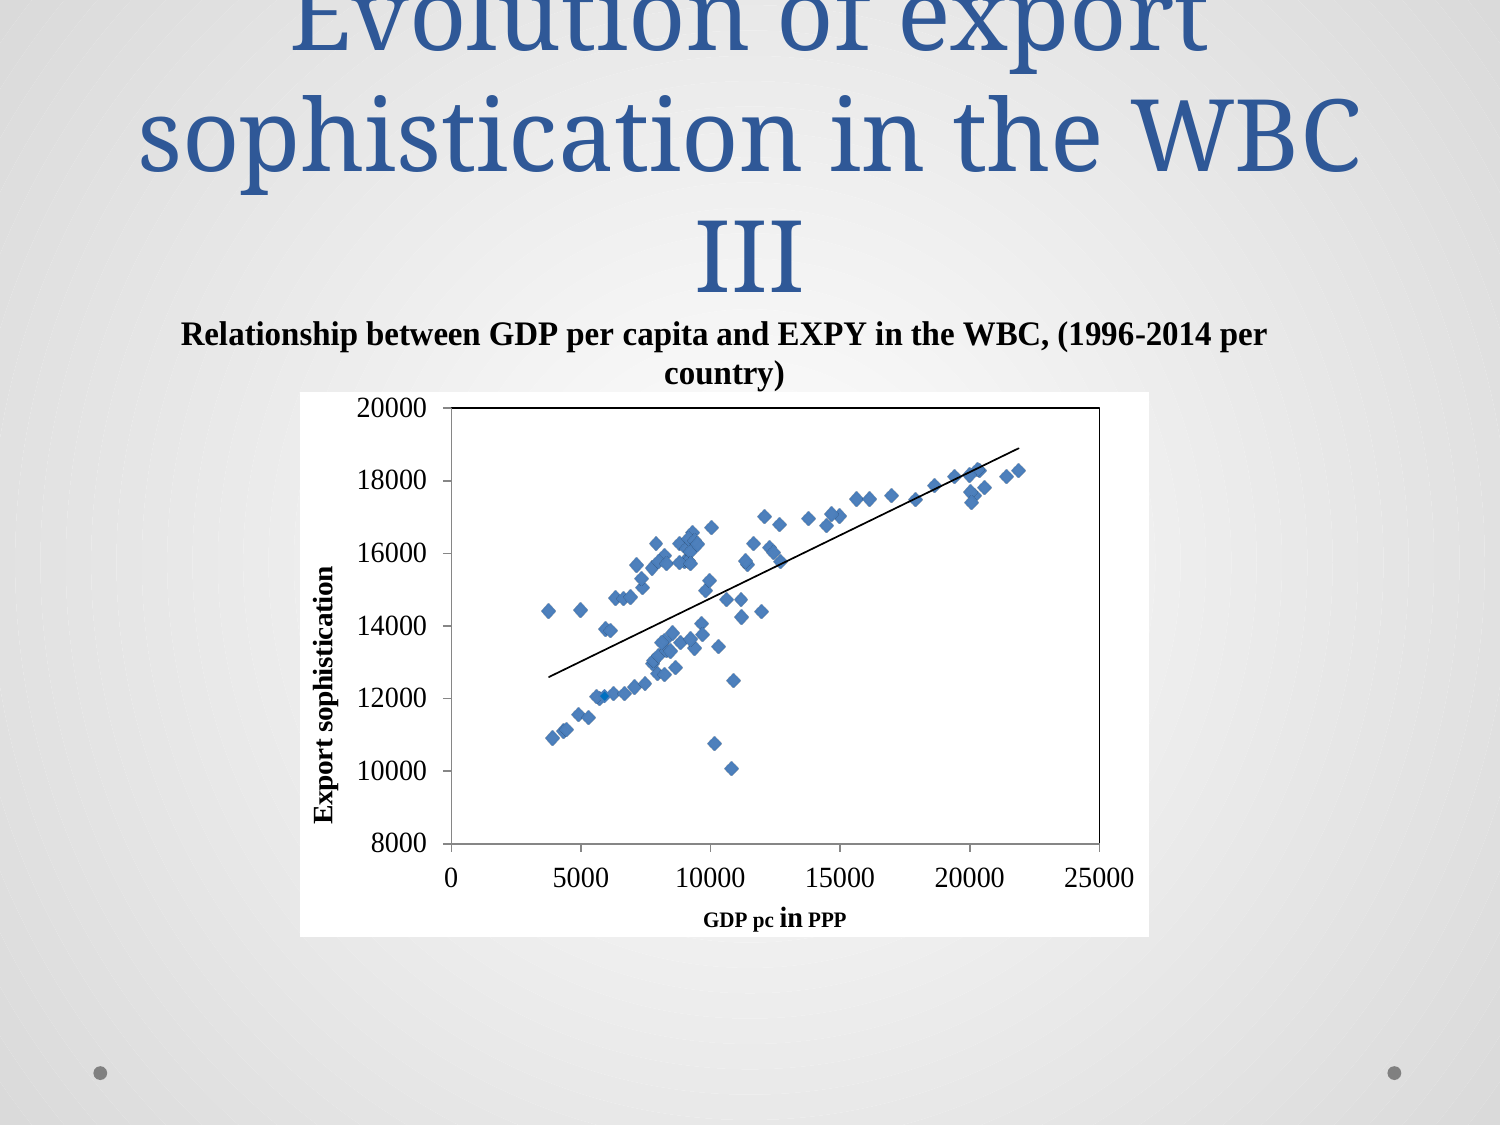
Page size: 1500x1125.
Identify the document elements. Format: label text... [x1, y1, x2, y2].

picture [174, 283, 1272, 938]
title Evolution of export sophistication in the WBC III [75, 0, 1425, 263]
